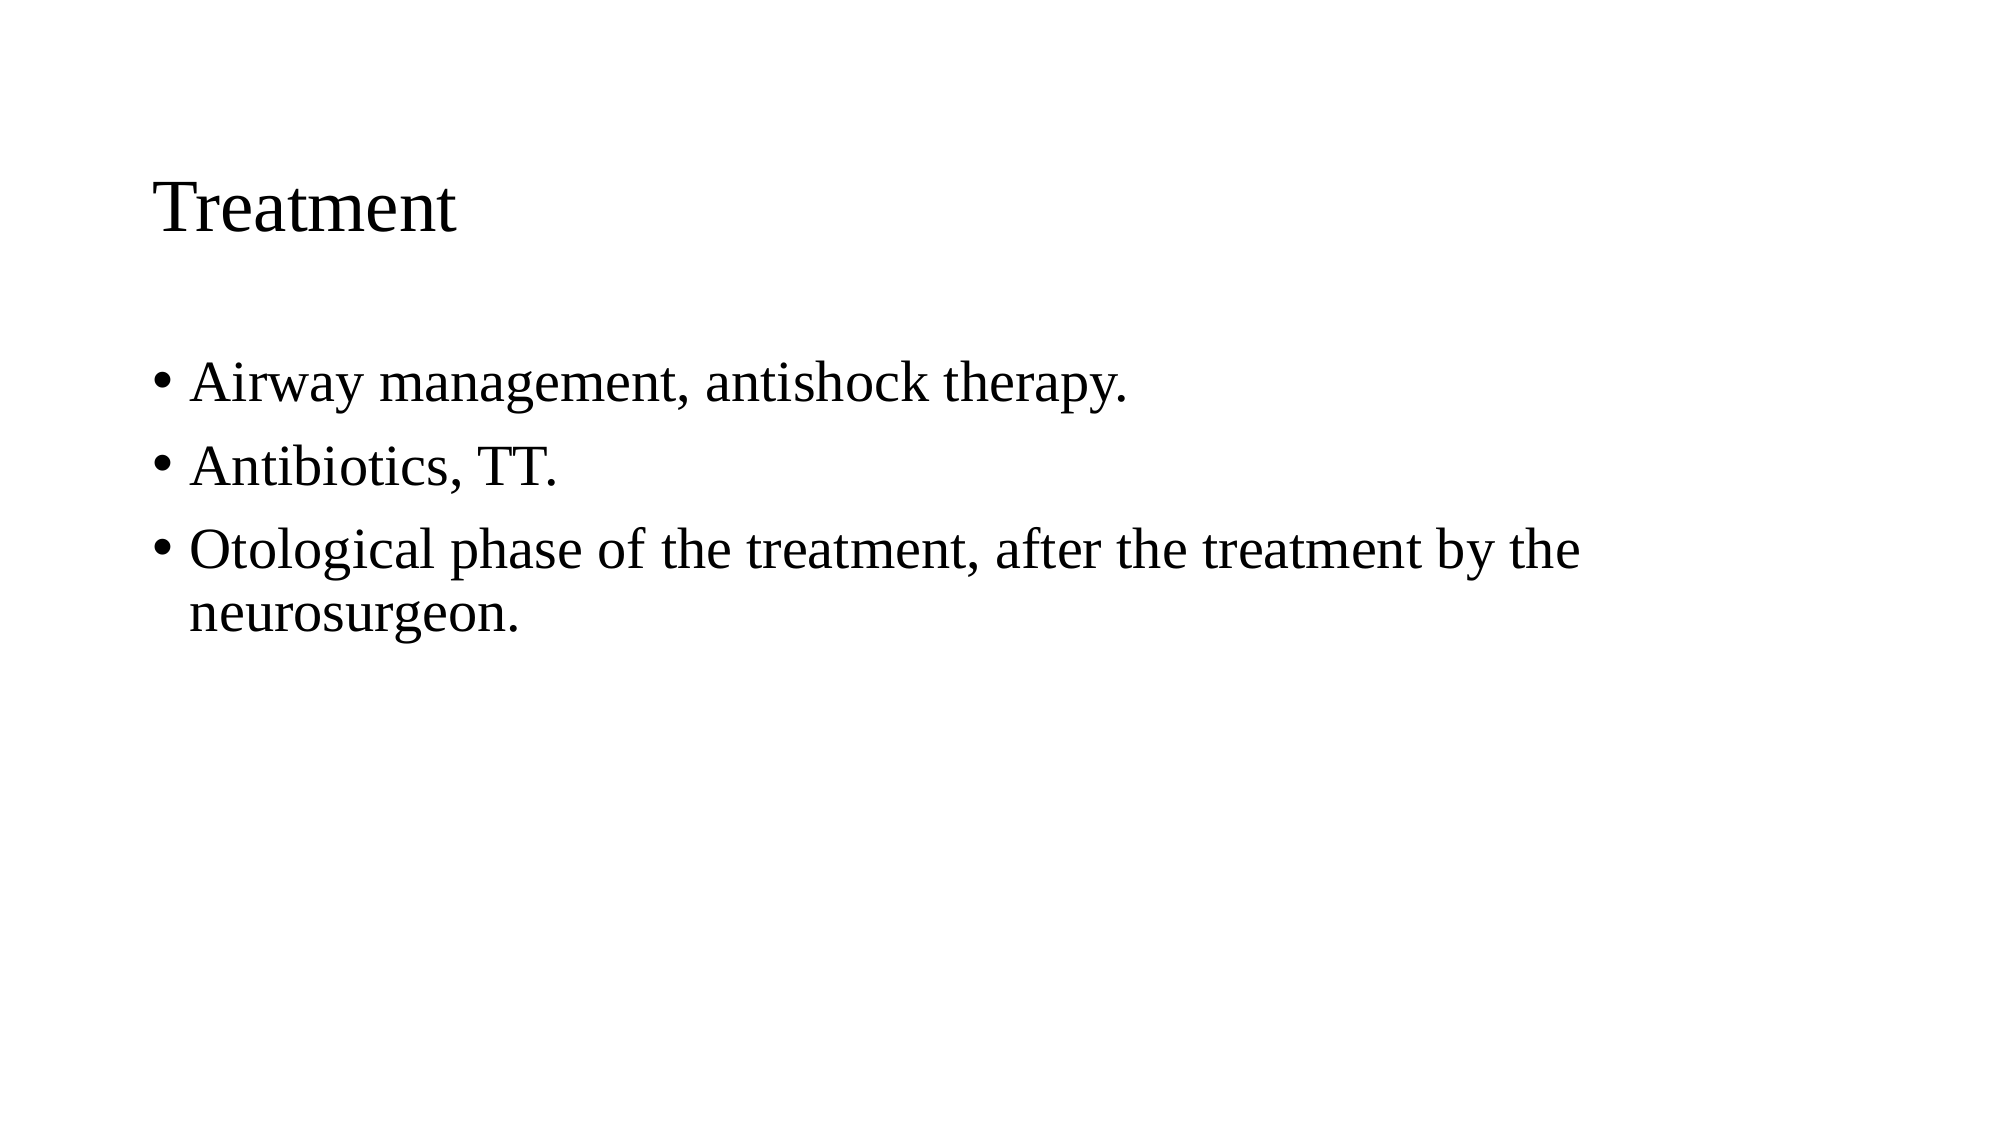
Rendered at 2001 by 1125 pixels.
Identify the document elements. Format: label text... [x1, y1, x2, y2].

list Airway management, antishock therapy. Antibiotics, TT. Otological phase of the treatment, after the treatment by the neurosurgeon. [137, 343, 1714, 713]
title Treatment [137, 136, 1863, 278]
